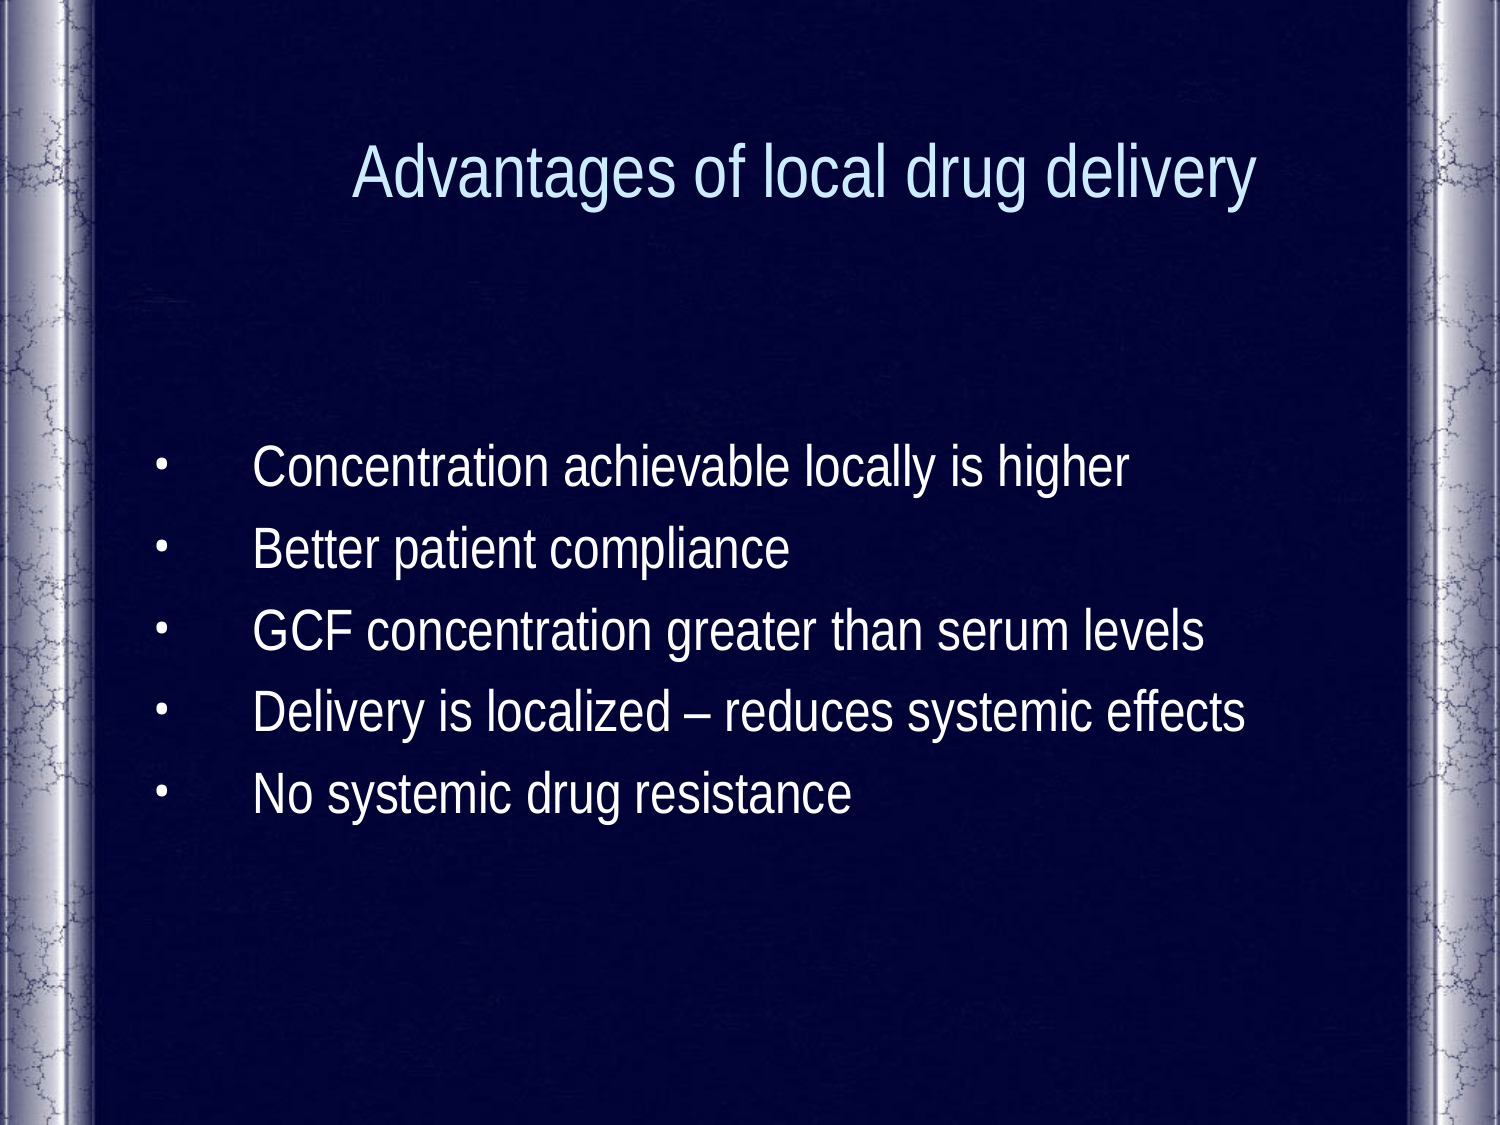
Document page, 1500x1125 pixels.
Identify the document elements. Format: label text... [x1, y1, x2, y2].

picture [0, 0, 1500, 1125]
list Concentration achievable locally is higher Better patient compliance GCF concentration greater than serum levels Delivery is localized – reduces systemic effects No systemic drug resistance [137, 420, 1325, 914]
title Advantages of local drug delivery [305, 90, 1306, 245]
